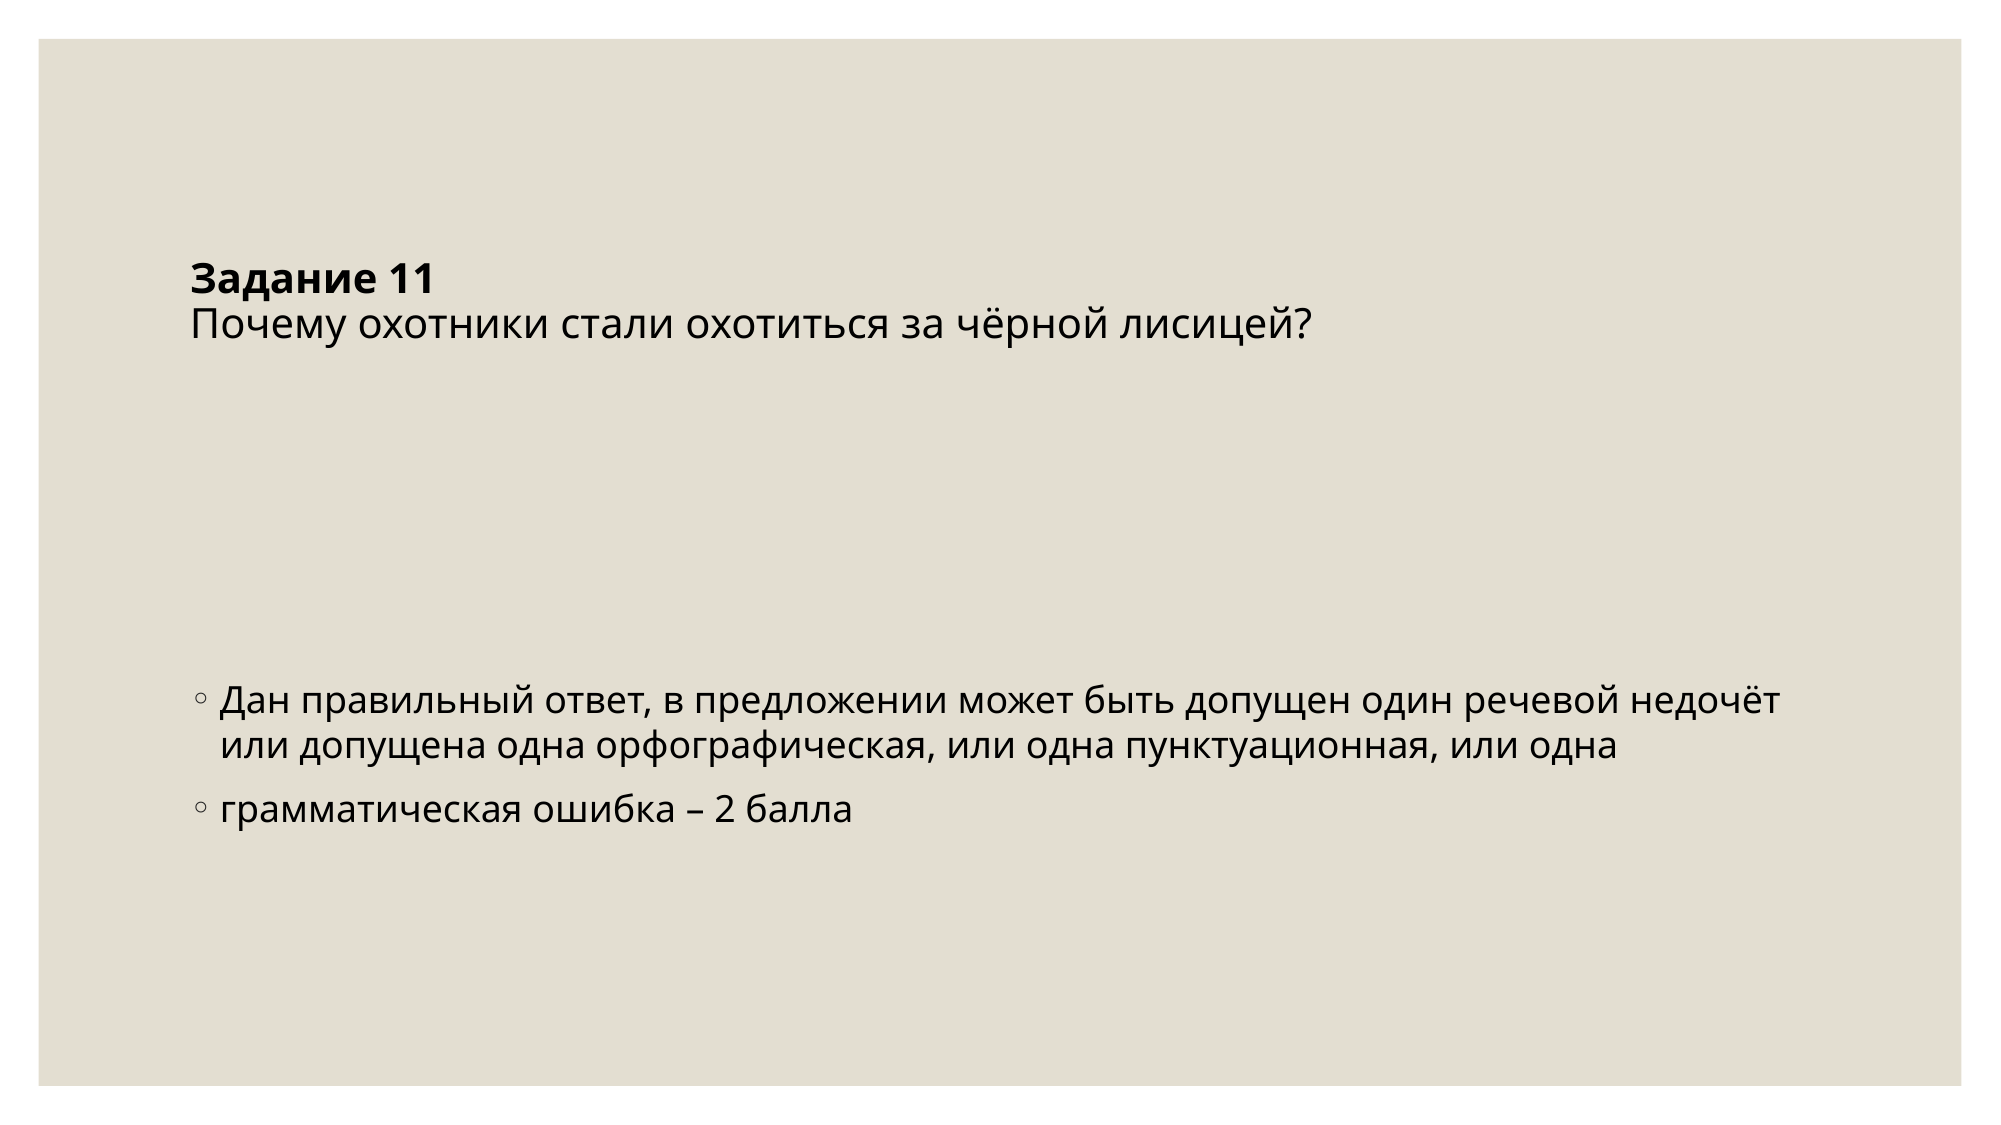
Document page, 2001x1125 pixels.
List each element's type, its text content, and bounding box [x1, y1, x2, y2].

list Дан правильный ответ, в предложении может быть допущен один речевой недочёт или допущена одна орфографическая, или одна пунктуационная, или одна грамматическая ошибка – 2 балла [174, 668, 1825, 990]
title Задание 11 Почему охотники стали охотиться за чёрной лисицей? [174, 105, 1825, 619]
